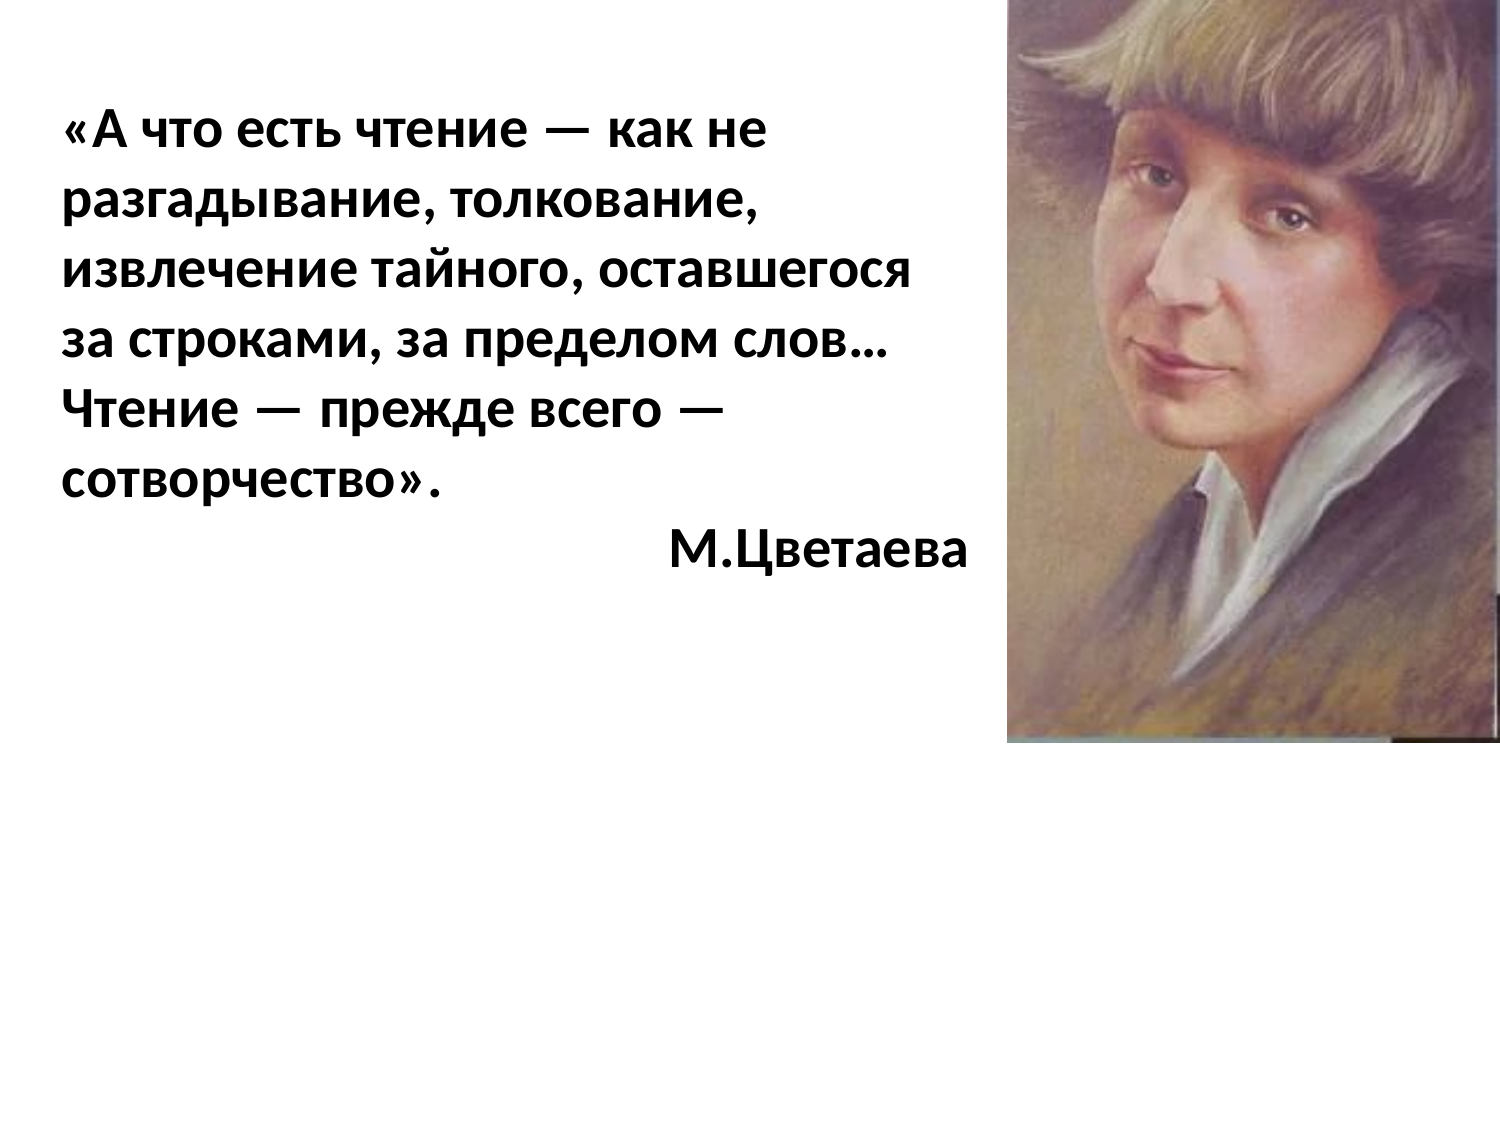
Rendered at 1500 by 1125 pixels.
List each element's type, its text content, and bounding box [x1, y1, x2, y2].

text_box «А что есть чтение — как не разгадывание, толкование, извлечение тайного, оставшегося за строками, за пределом слов… Чтение — прежде всего — сотворчество». М.Цветаева [46, 82, 985, 587]
picture [1007, 0, 1500, 744]
